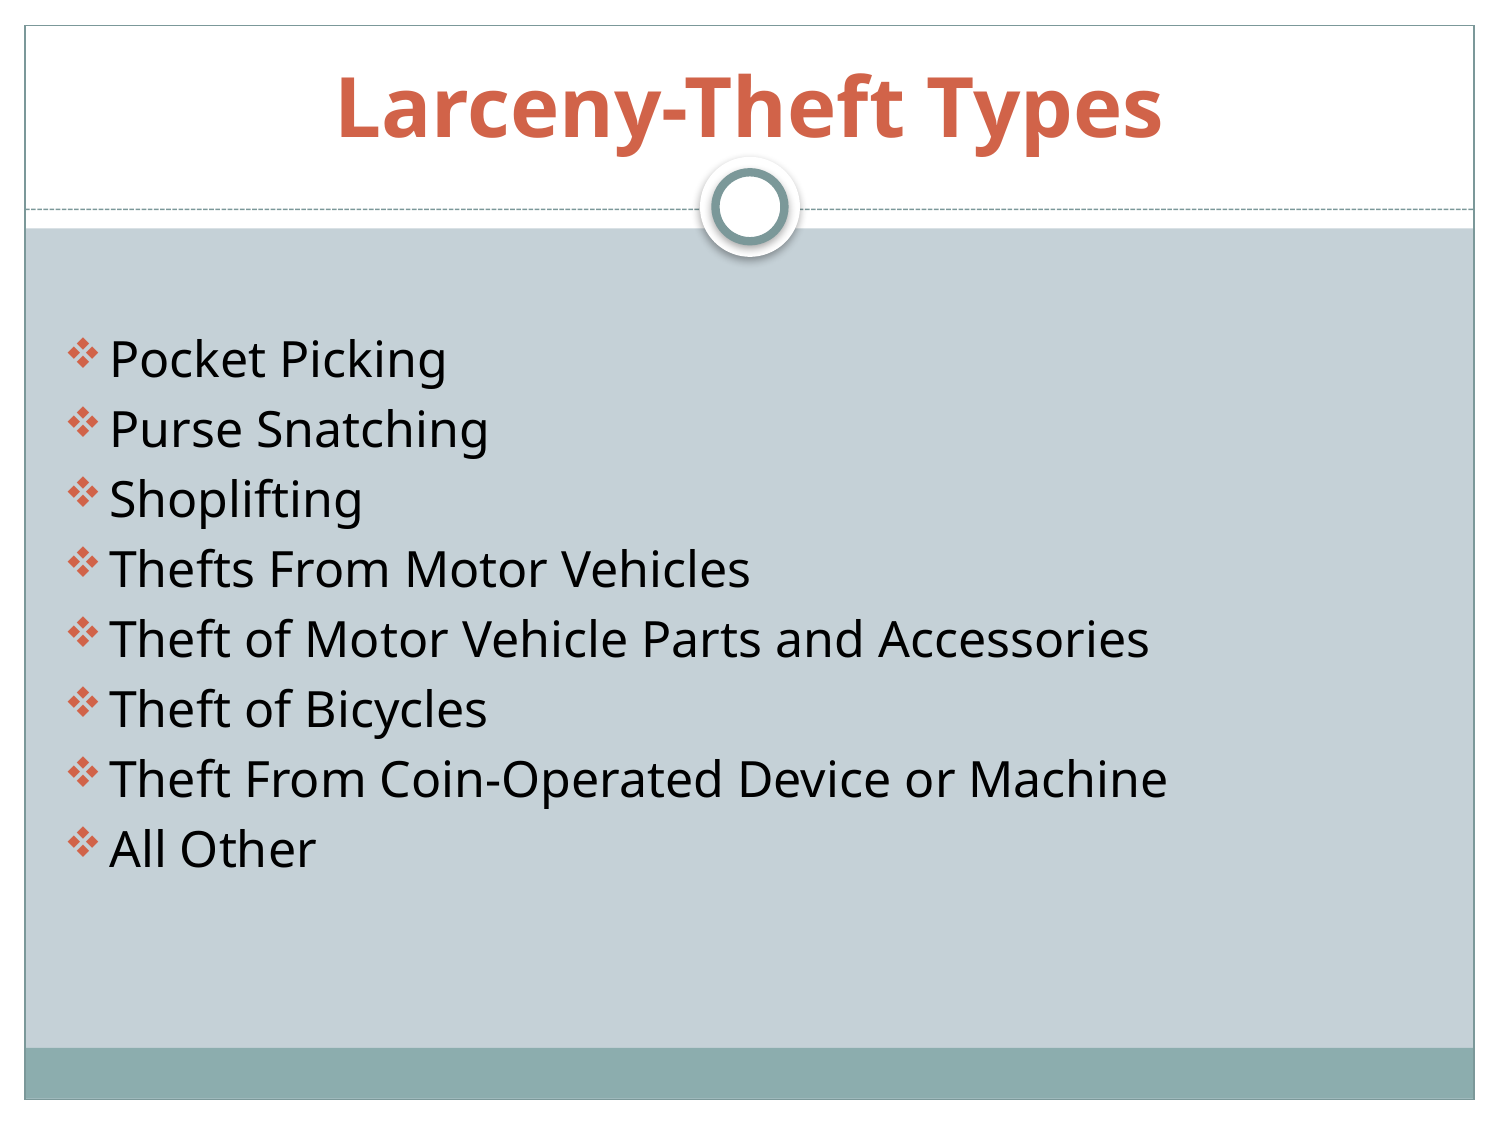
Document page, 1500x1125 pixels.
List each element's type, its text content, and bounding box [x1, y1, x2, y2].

list Pocket Picking Purse Snatching Shoplifting Thefts From Motor Vehicles Theft of Motor Vehicle Parts and Accessories Theft of Bicycles Theft From Coin-Operated Device or Machine All Other [49, 250, 1445, 1001]
title Larceny-Theft Types [49, 37, 1450, 162]
